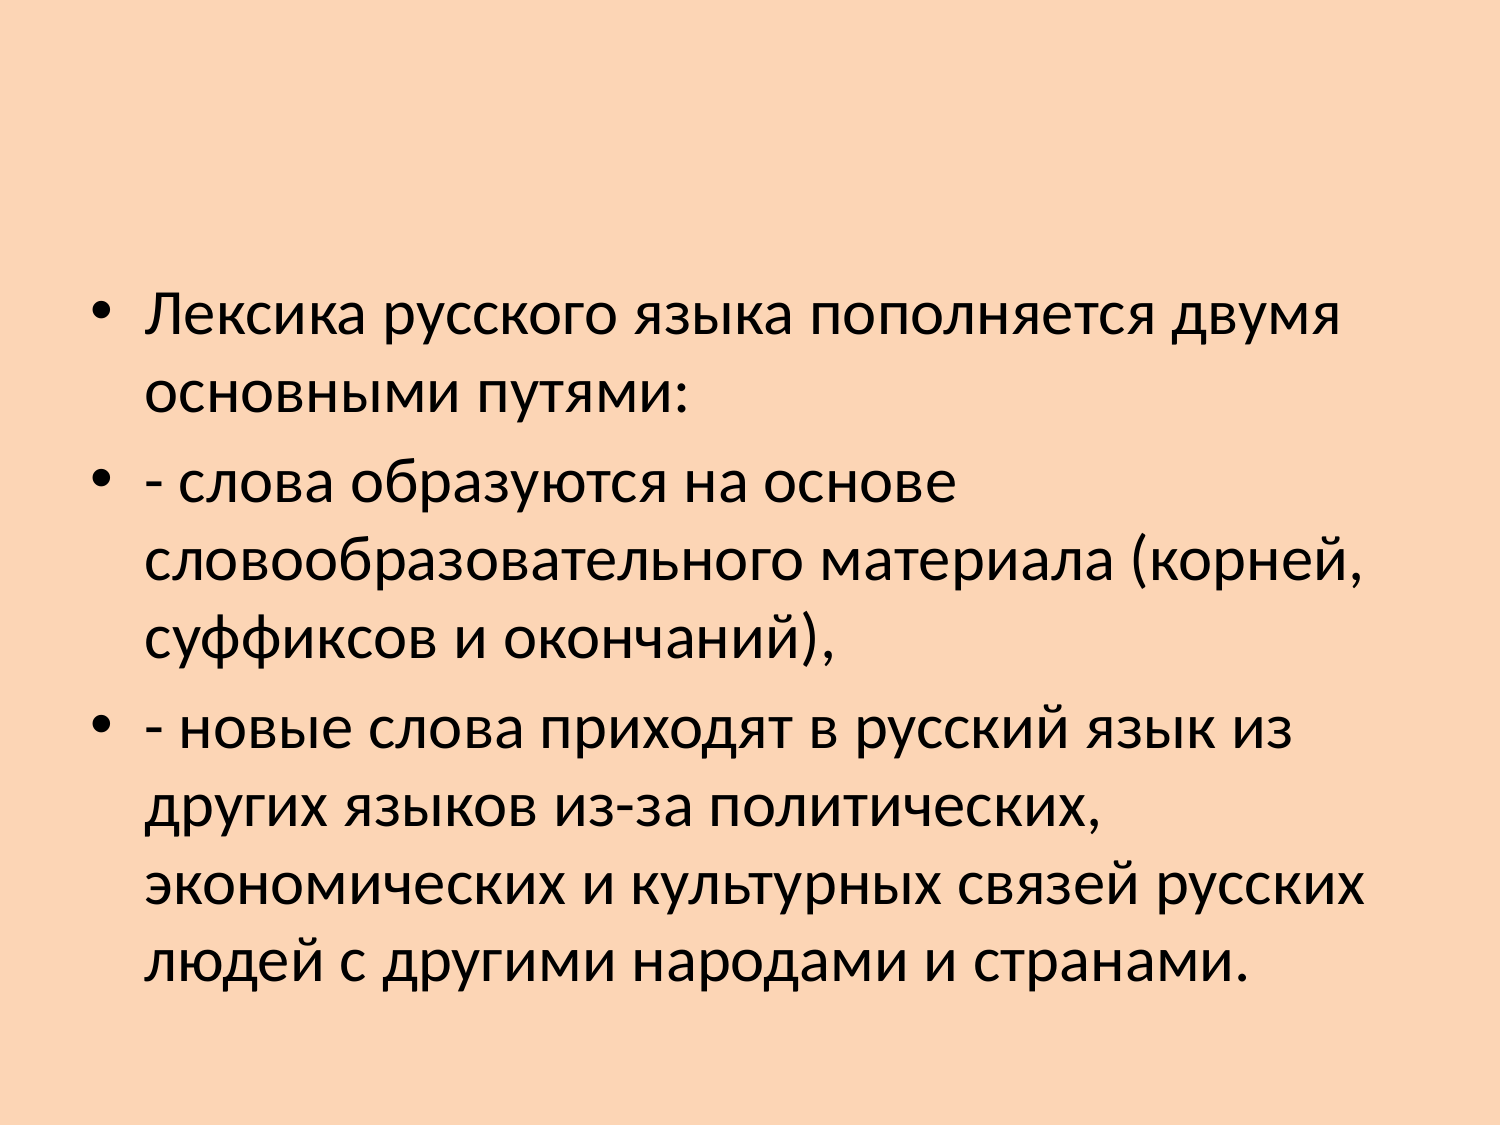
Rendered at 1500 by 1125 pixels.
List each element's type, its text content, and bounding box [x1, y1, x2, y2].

list Лексика русского языка пополняется двумя основными путями: - слова образуются на основе словообразовательного материала (корней, суффиксов и окончаний), - новые слова приходят в русский язык из других языков из-за политических, экономических и культурных связей русских людей с другими народами и странами. [75, 262, 1425, 1005]
